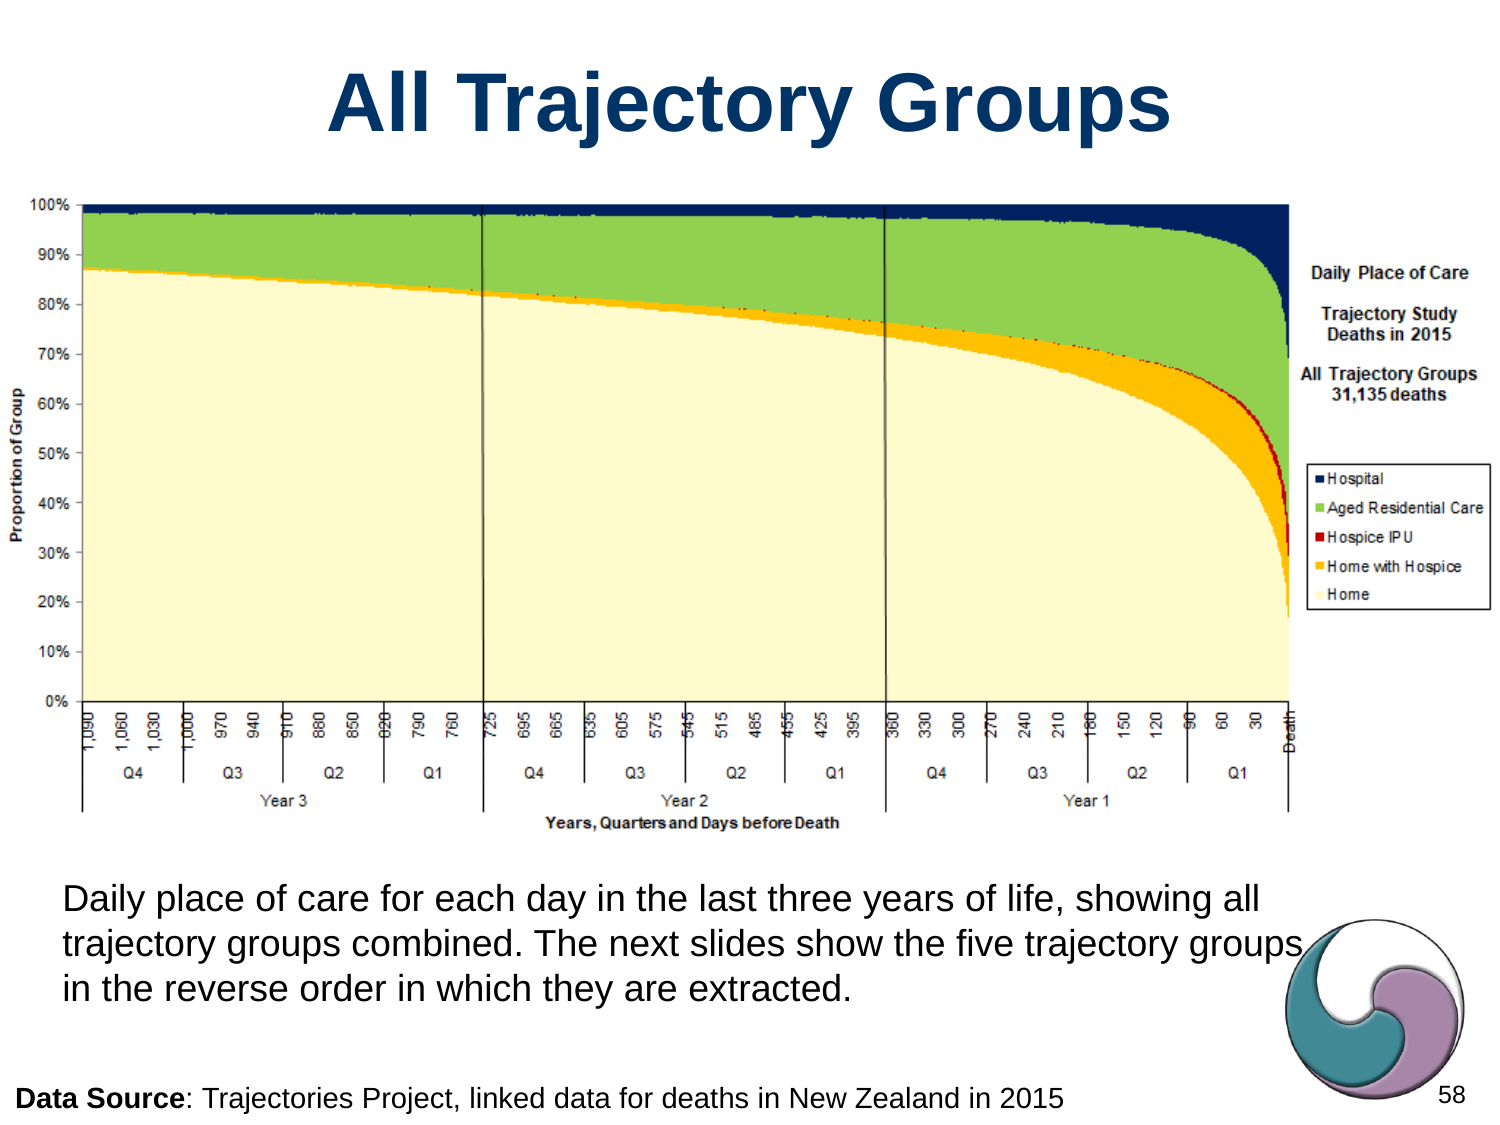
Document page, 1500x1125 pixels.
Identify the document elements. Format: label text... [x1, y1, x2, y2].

picture [0, 184, 1500, 836]
list Data Source: Trajectories Project, linked data for deaths in New Zealand in 2015 [0, 1071, 1188, 1123]
picture [1281, 916, 1468, 1101]
title All Trajectory Groups [0, 12, 1500, 183]
list Daily place of care for each day in the last three years of life, showing all trajectory groups combined. The next slides show the five trajectory groups in the reverse order in which they are extracted. [47, 866, 1330, 918]
picture [1455, 1095, 1462, 1101]
